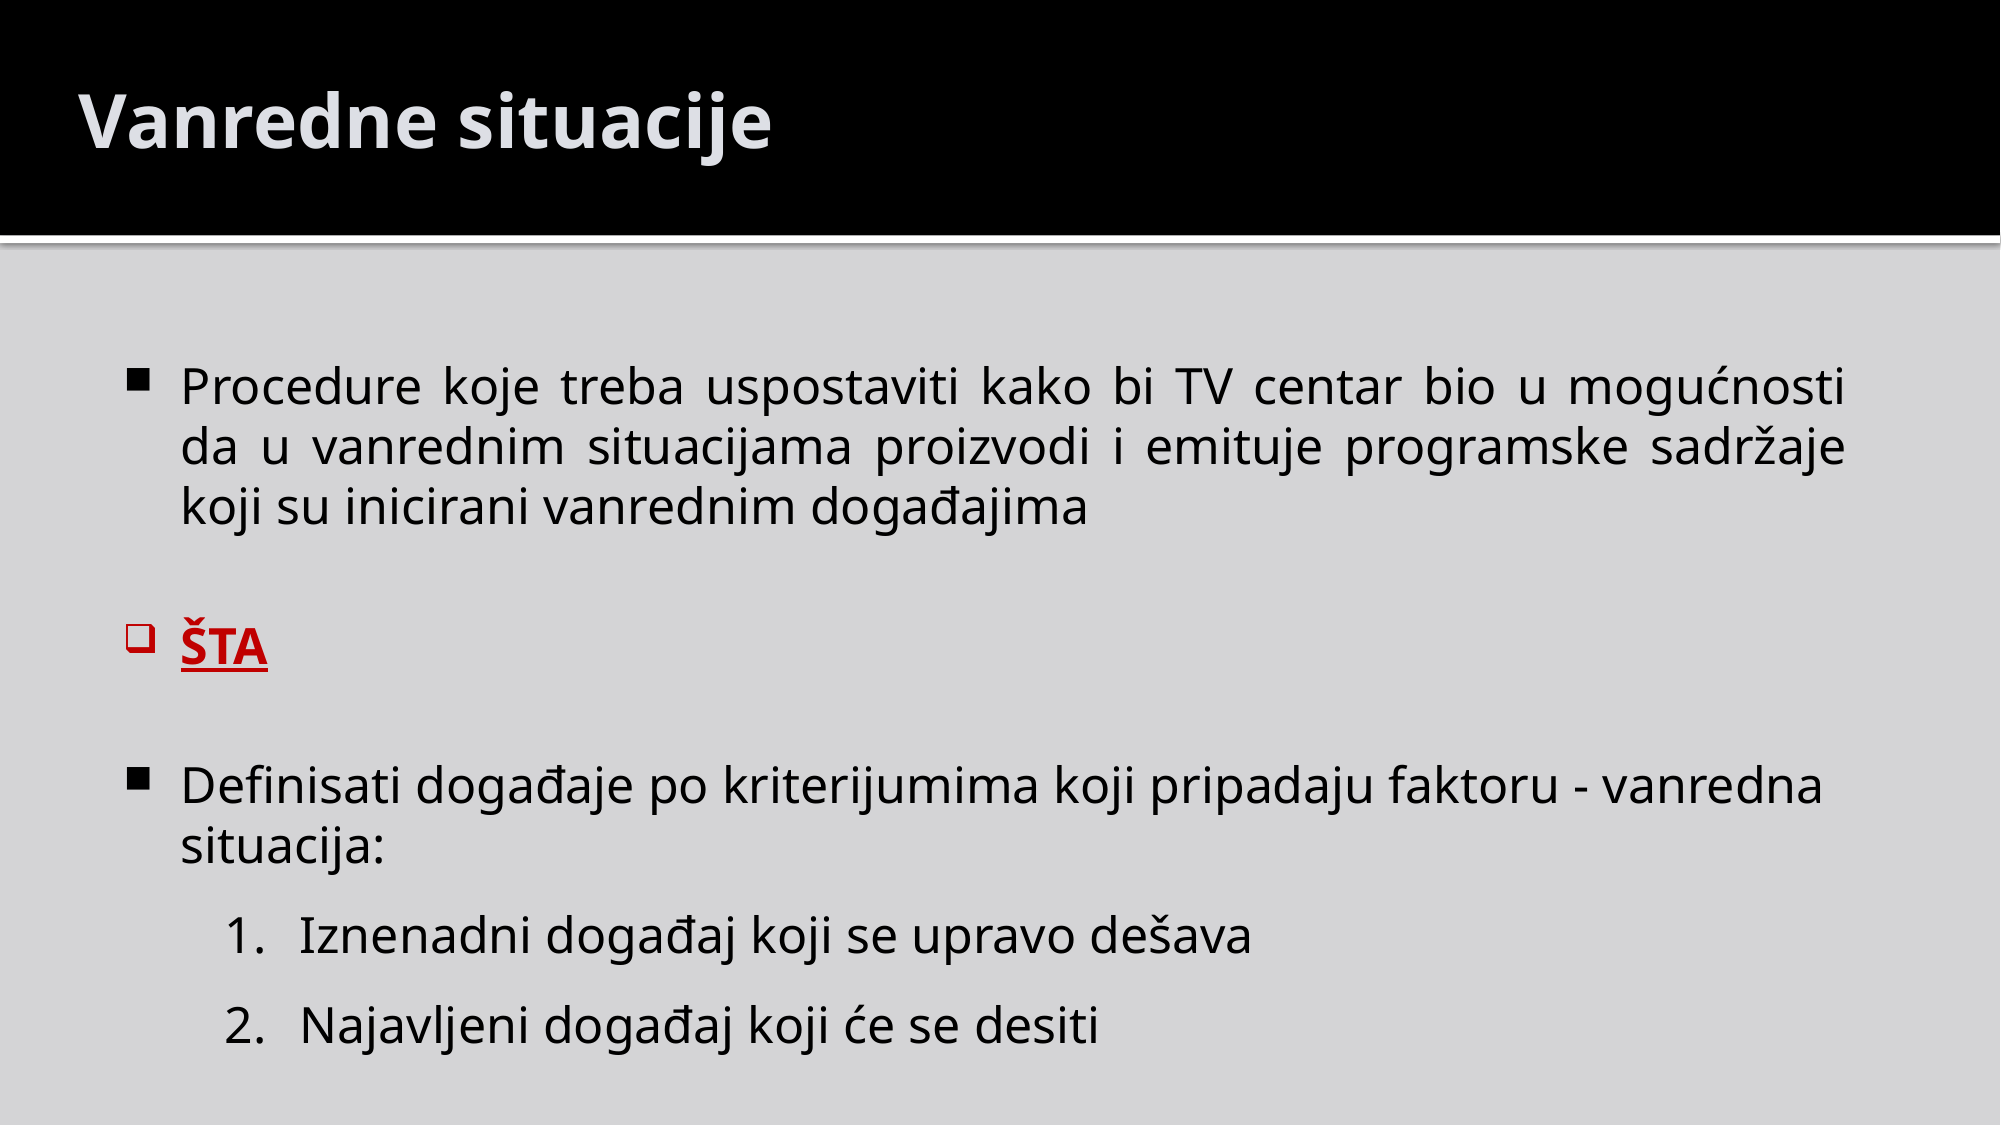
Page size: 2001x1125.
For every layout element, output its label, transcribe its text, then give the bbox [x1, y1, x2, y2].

text_box Vanredne situacije [24, 12, 1650, 225]
list Procedure koje treba uspostaviti kako bi TV centar bio u mogućnosti da u vanrednim situacijama proizvodi i emituje programske sadržaje koji su inicirani vanrednim događajima ŠTA Definisati događaje po kriterijumima koji pripadaju faktoru - vanredna situacija: Iznenadni događaj koji se upravo dešava Najavljeni događaj koji će se desiti [24, 237, 1863, 1125]
